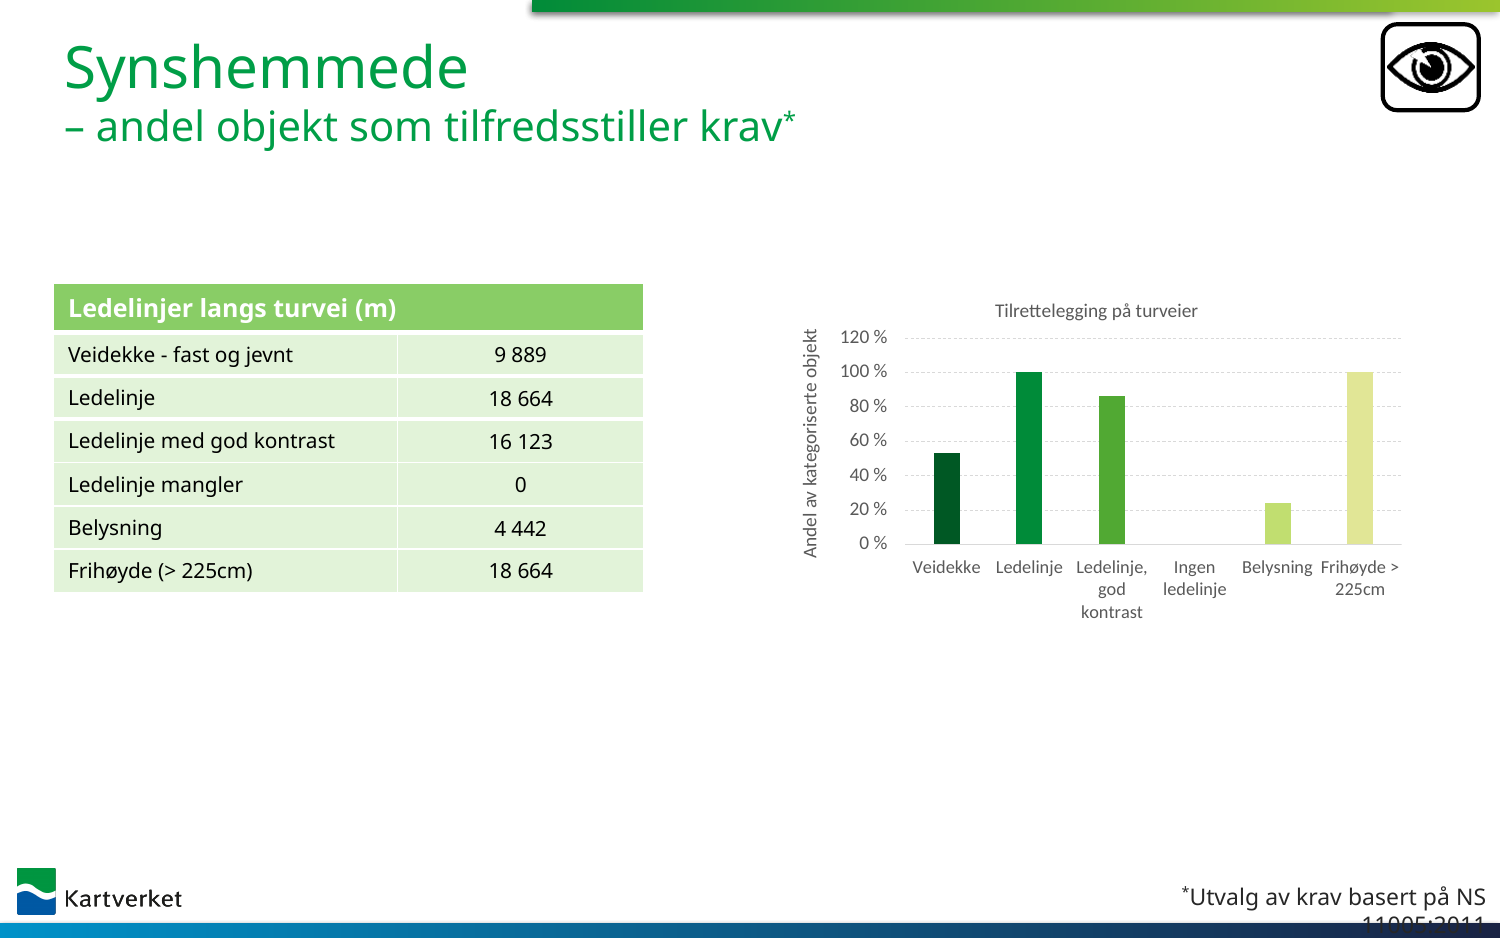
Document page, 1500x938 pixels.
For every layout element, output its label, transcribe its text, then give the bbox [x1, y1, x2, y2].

table_cell 18 664 [398, 550, 643, 592]
table_cell Ledelinje med god kontrast [54, 421, 397, 462]
table_cell Ledelinje [54, 378, 397, 417]
table_cell Frihøyde (> 225cm) [54, 550, 397, 592]
table_cell 9 889 [398, 335, 643, 374]
text_box *Utvalg av krav basert på NS 11005:2011 [1068, 873, 1500, 938]
table_cell Veidekke - fast og jevnt [54, 335, 397, 374]
table_header Ledelinjer langs turvei (m) [54, 284, 643, 330]
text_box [1382, 24, 1480, 111]
table_cell 16 123 [398, 421, 643, 462]
picture [791, 291, 1402, 630]
table_cell 4 442 [398, 507, 643, 548]
table_cell Belysning [54, 507, 397, 548]
text_box Synshemmede – andel objekt som tilfredsstiller krav* [49, 24, 1431, 158]
table_cell 0 [398, 463, 643, 505]
table_cell 18 664 [398, 378, 643, 417]
table_cell Ledelinje mangler [54, 463, 397, 505]
